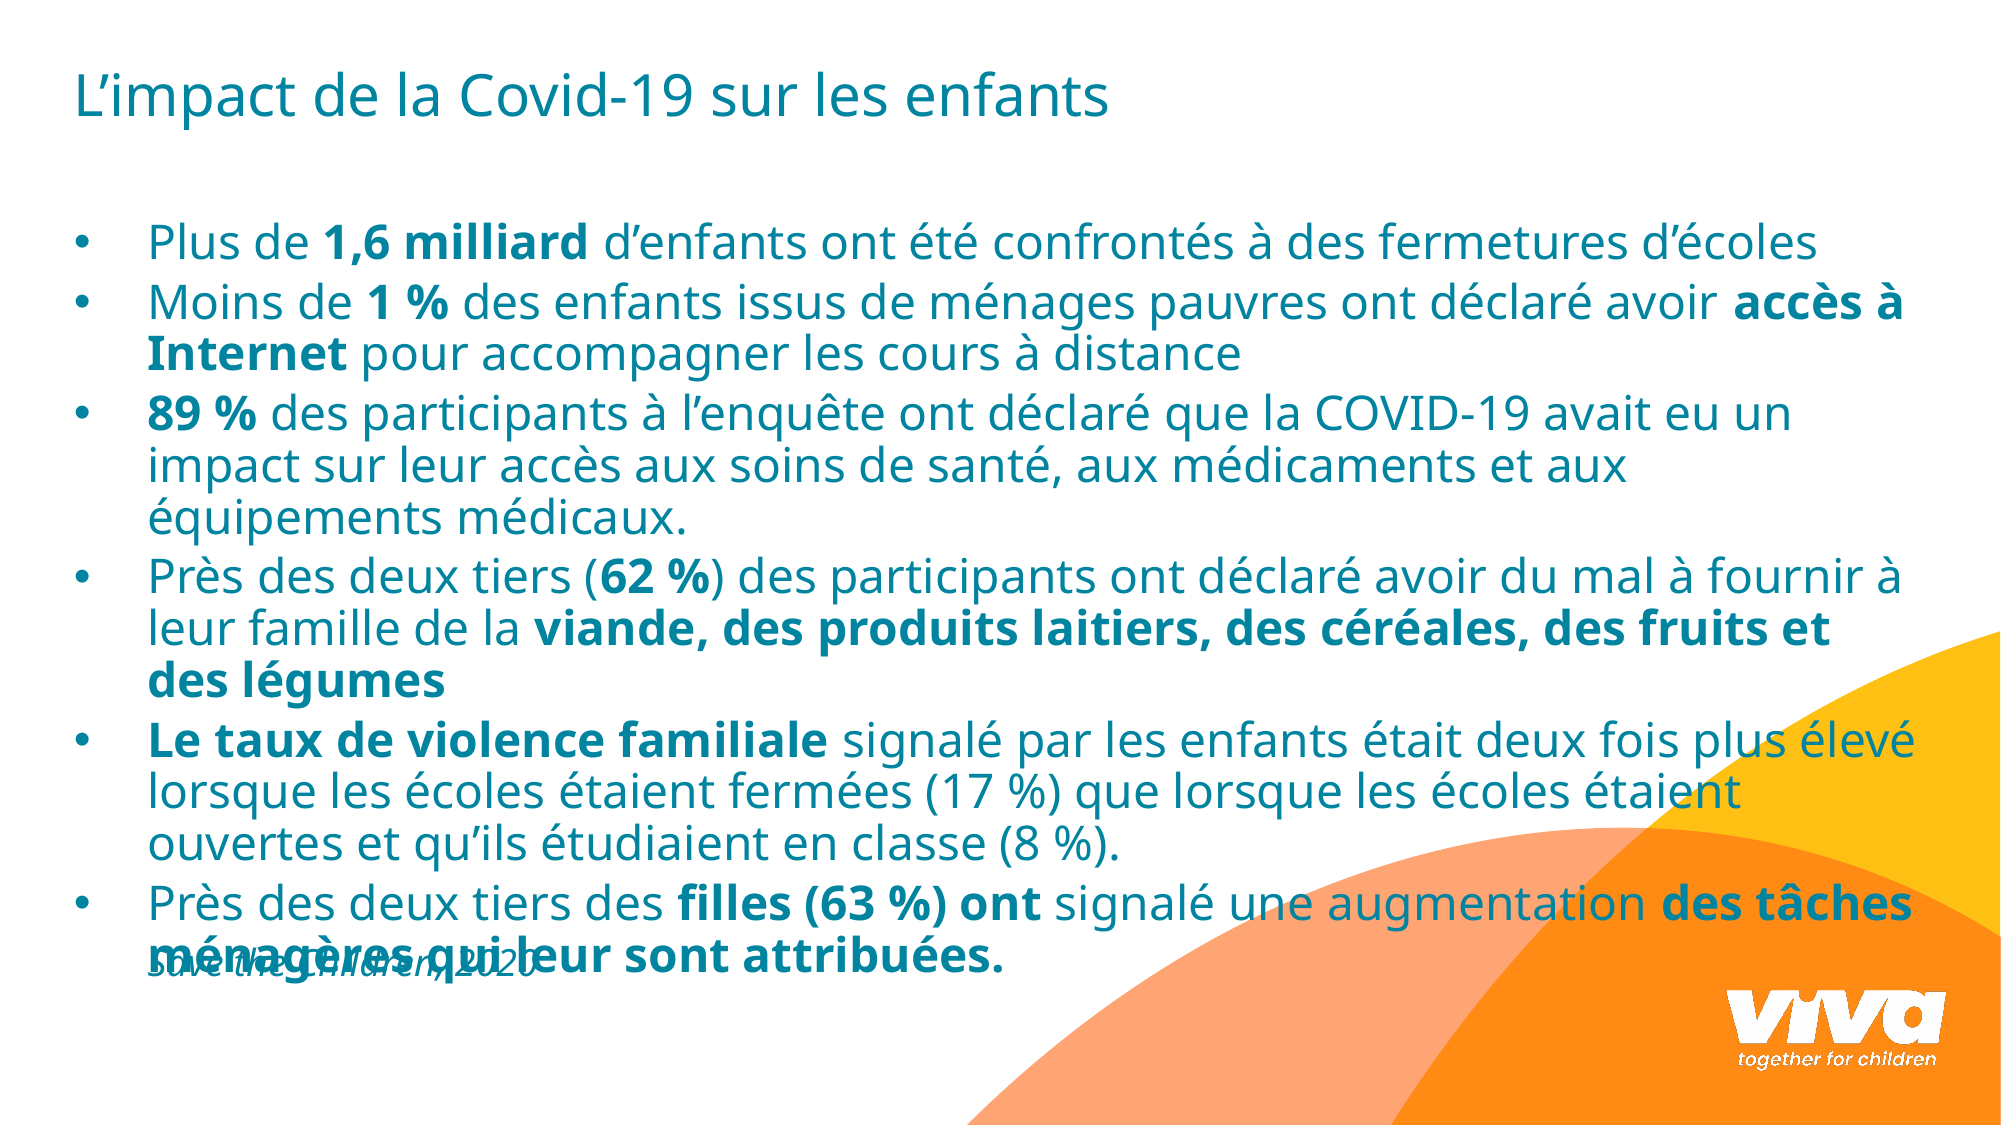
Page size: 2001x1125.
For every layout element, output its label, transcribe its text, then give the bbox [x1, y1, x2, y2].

picture [1672, 936, 2000, 1125]
text_box Save the Children, 2020 [132, 931, 900, 992]
list Plus de 1,6 milliard d’enfants ont été confrontés à des fermetures d’écoles Moins de 1 % des enfants issus de ménages pauvres ont déclaré avoir accès à Internet pour accompagner les cours à distance 89 % des participants à l’enquête ont déclaré que la COVID-19 avait eu un impact sur leur accès aux soins de santé, aux médicaments et aux équipements médicaux. Près des deux tiers (62 %) des participants ont déclaré avoir du mal à fournir à leur famille de la viande, des produits laitiers, des céréales, des fruits et des légumes Le taux de violence familiale signalé par les enfants était deux fois plus élevé lorsque les écoles étaient fermées (17 %) que lorsque les écoles étaient ouvertes et qu’ils étudiaient en classe (8 %). Près des deux tiers des filles (63 %) ont signalé une augmentation des tâches ménagères qui leur sont attribuées. [58, 210, 1941, 993]
list L’impact de la Covid-19 sur les enfants [59, 59, 1942, 272]
